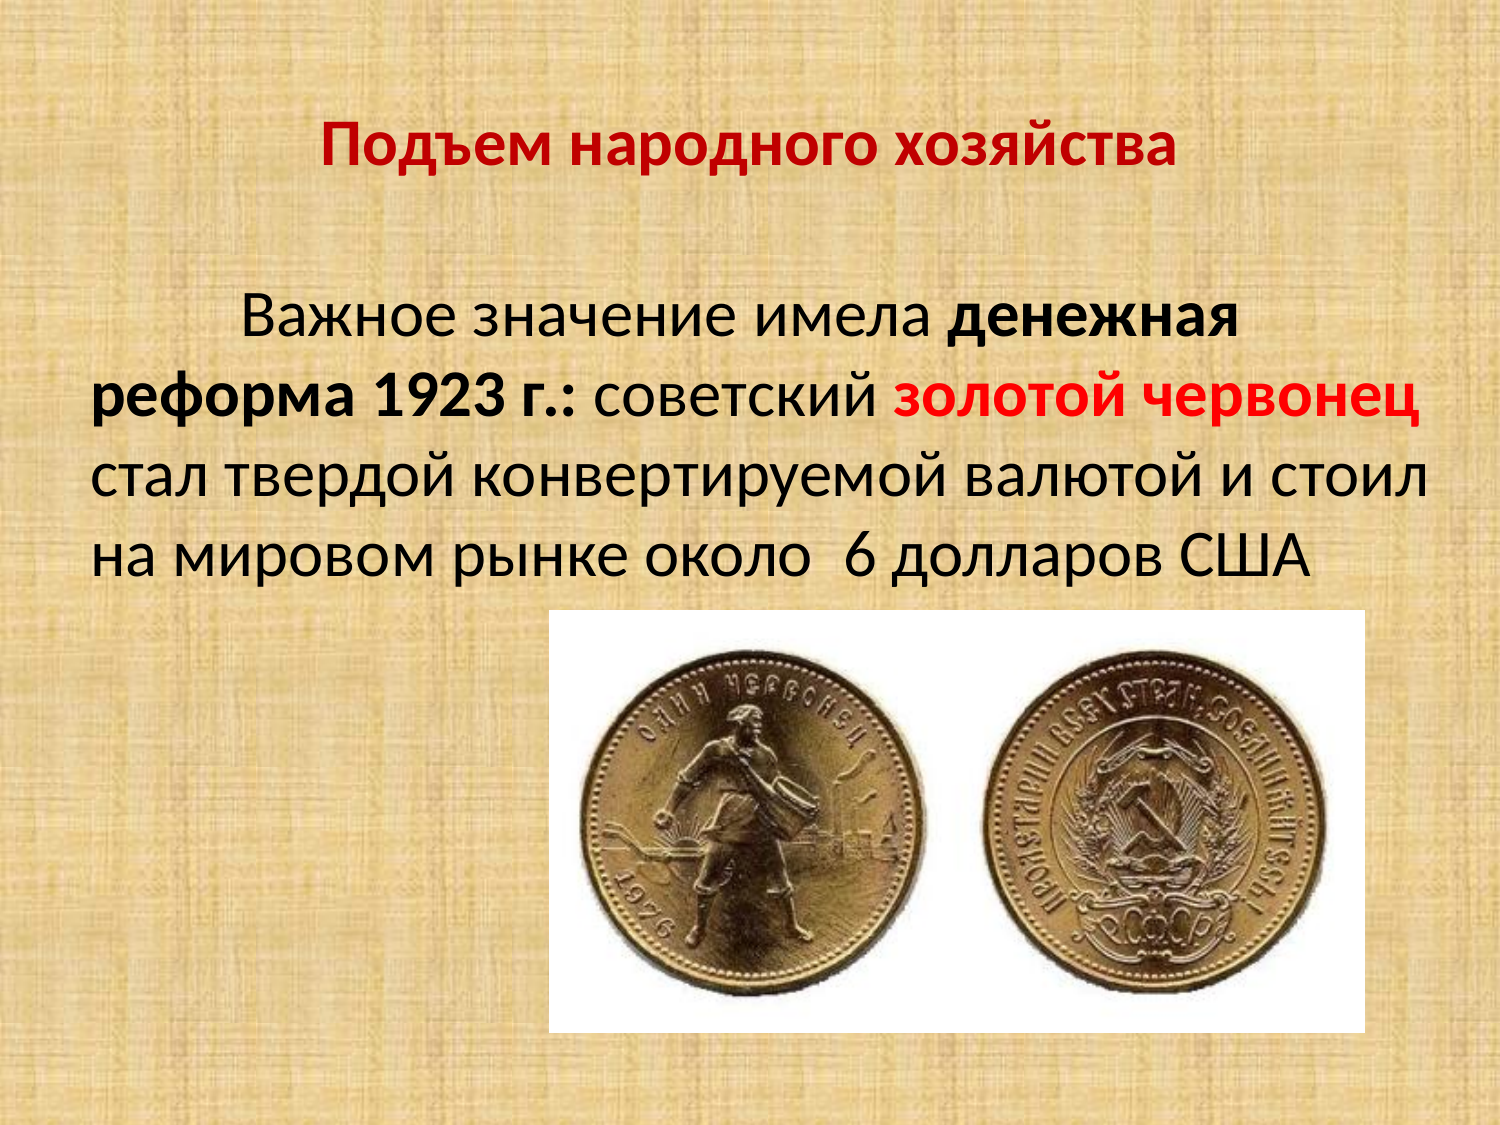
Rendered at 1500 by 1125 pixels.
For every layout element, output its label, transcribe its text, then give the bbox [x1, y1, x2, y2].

picture [0, 0, 1500, 1125]
title Подъем народного хозяйства [75, 45, 1425, 233]
list Важное значение имела денежная реформа 1923 г.: советский золотой червонец стал твердой конвер­тируемой валютой и стоил на мировом рынке около 6 долларов США [75, 262, 1459, 1005]
